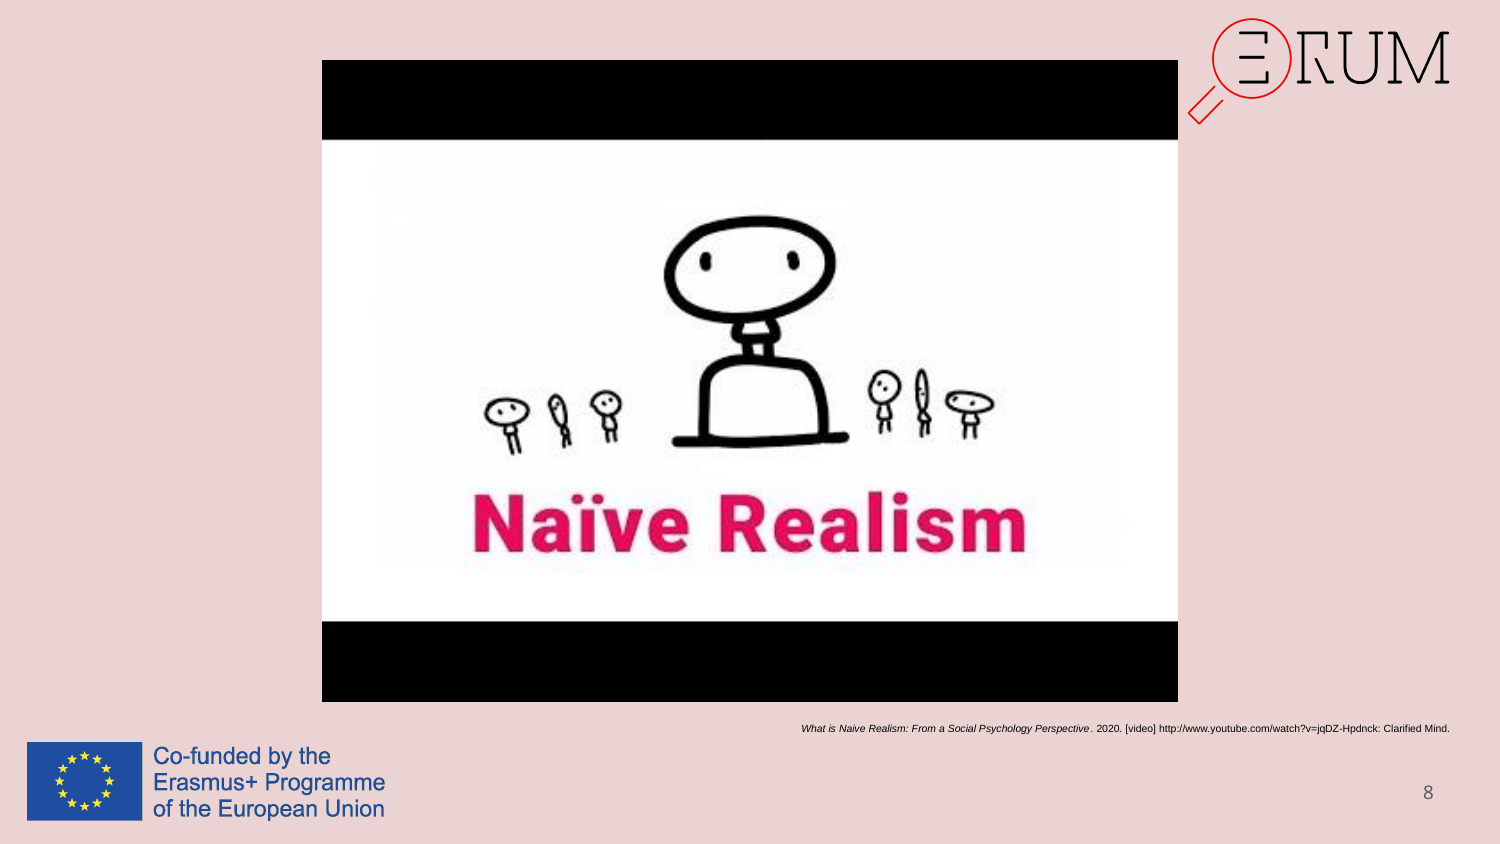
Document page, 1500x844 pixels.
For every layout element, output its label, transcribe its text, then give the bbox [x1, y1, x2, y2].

picture [322, 0, 1500, 702]
text_box What is Naive Realism: From a Social Psychology Perspective. 2020. [video] http://www.youtube.com/watch?v=jqDZ-Hpdnck: Clarified Mind. [761, 715, 1467, 741]
slide_number 8 [1358, 761, 1449, 826]
picture [27, 742, 385, 821]
